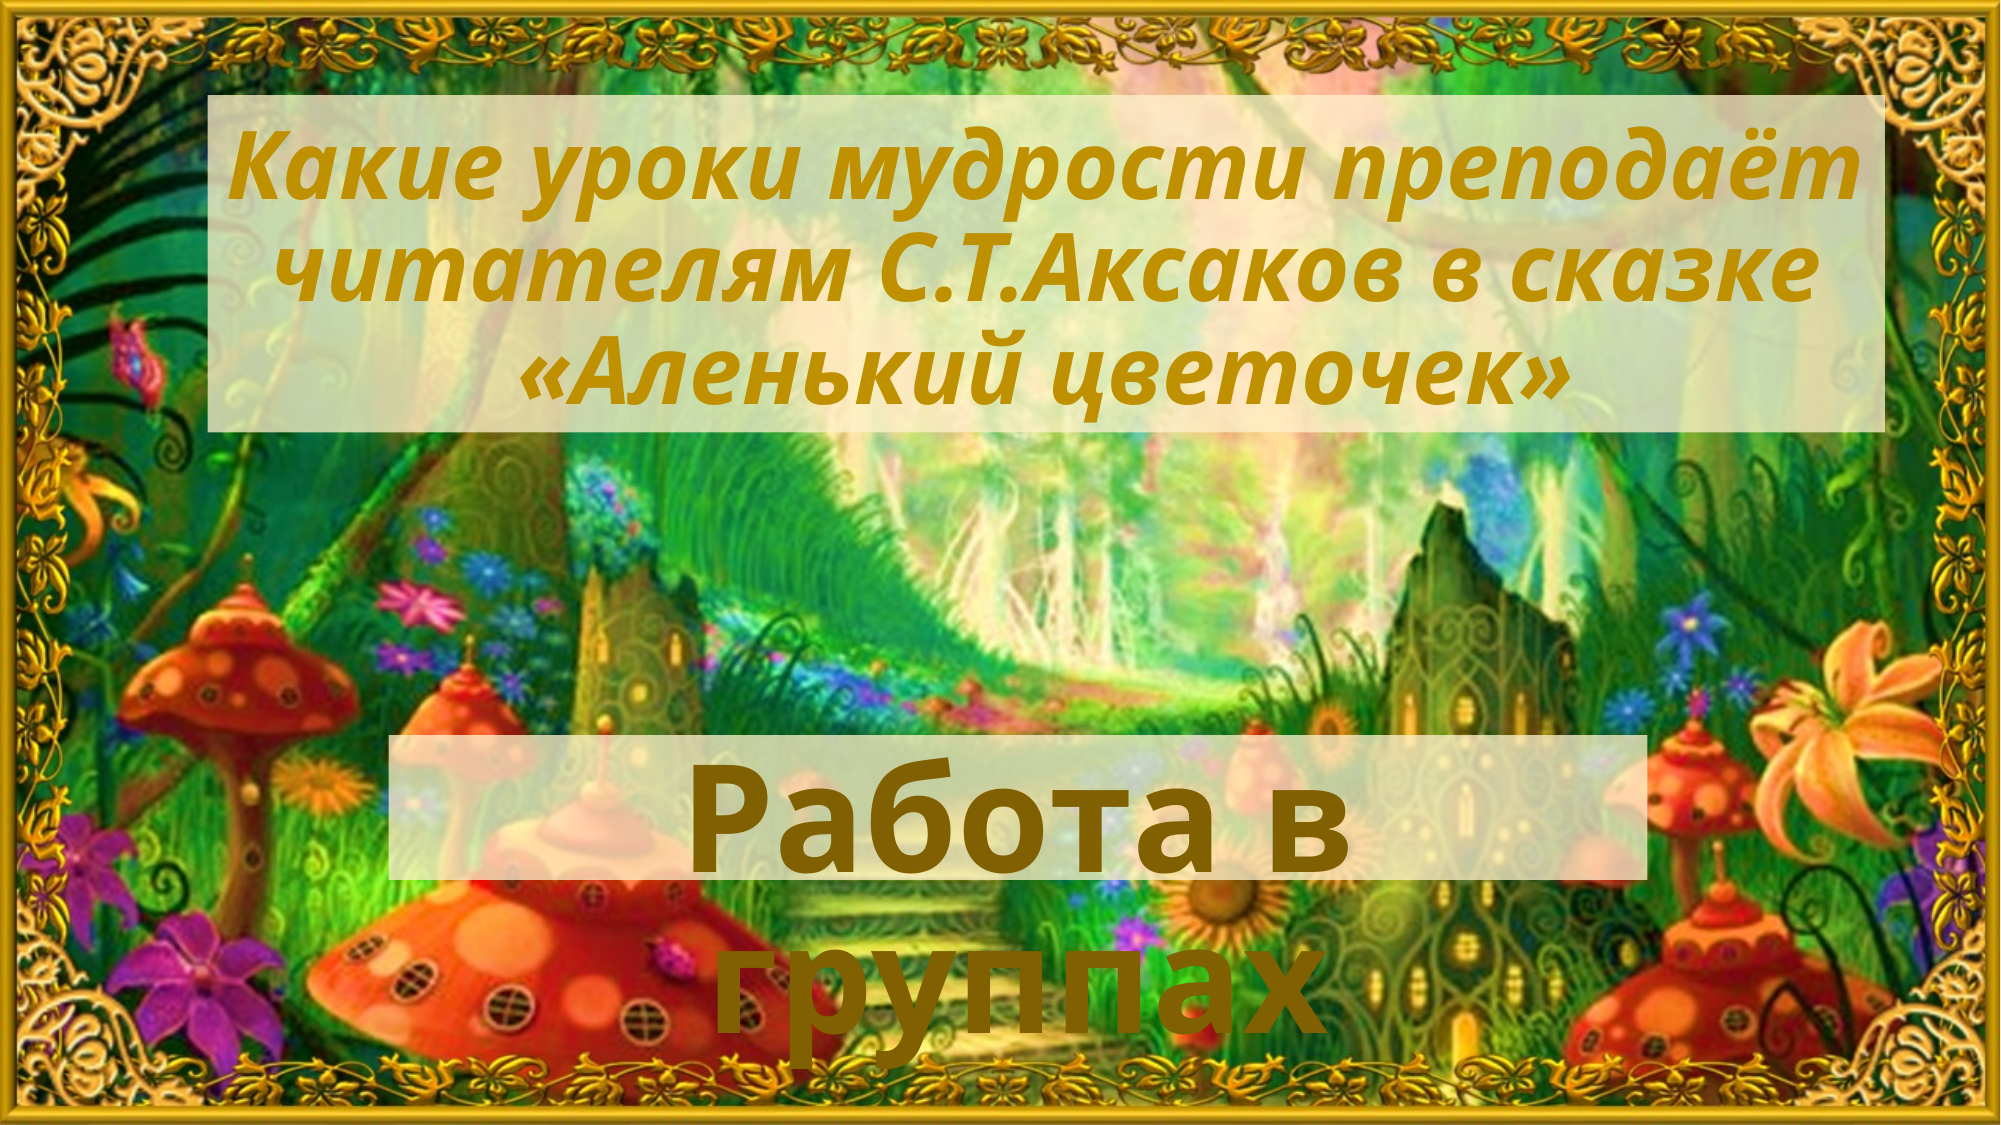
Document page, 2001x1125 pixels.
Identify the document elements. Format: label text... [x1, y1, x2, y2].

picture [0, 0, 2001, 1125]
list Работа в группах [388, 735, 1648, 880]
title Какие уроки мудрости преподаёт читателям С.Т.Аксаков в сказке «Аленький цветочек» [207, 95, 1885, 433]
